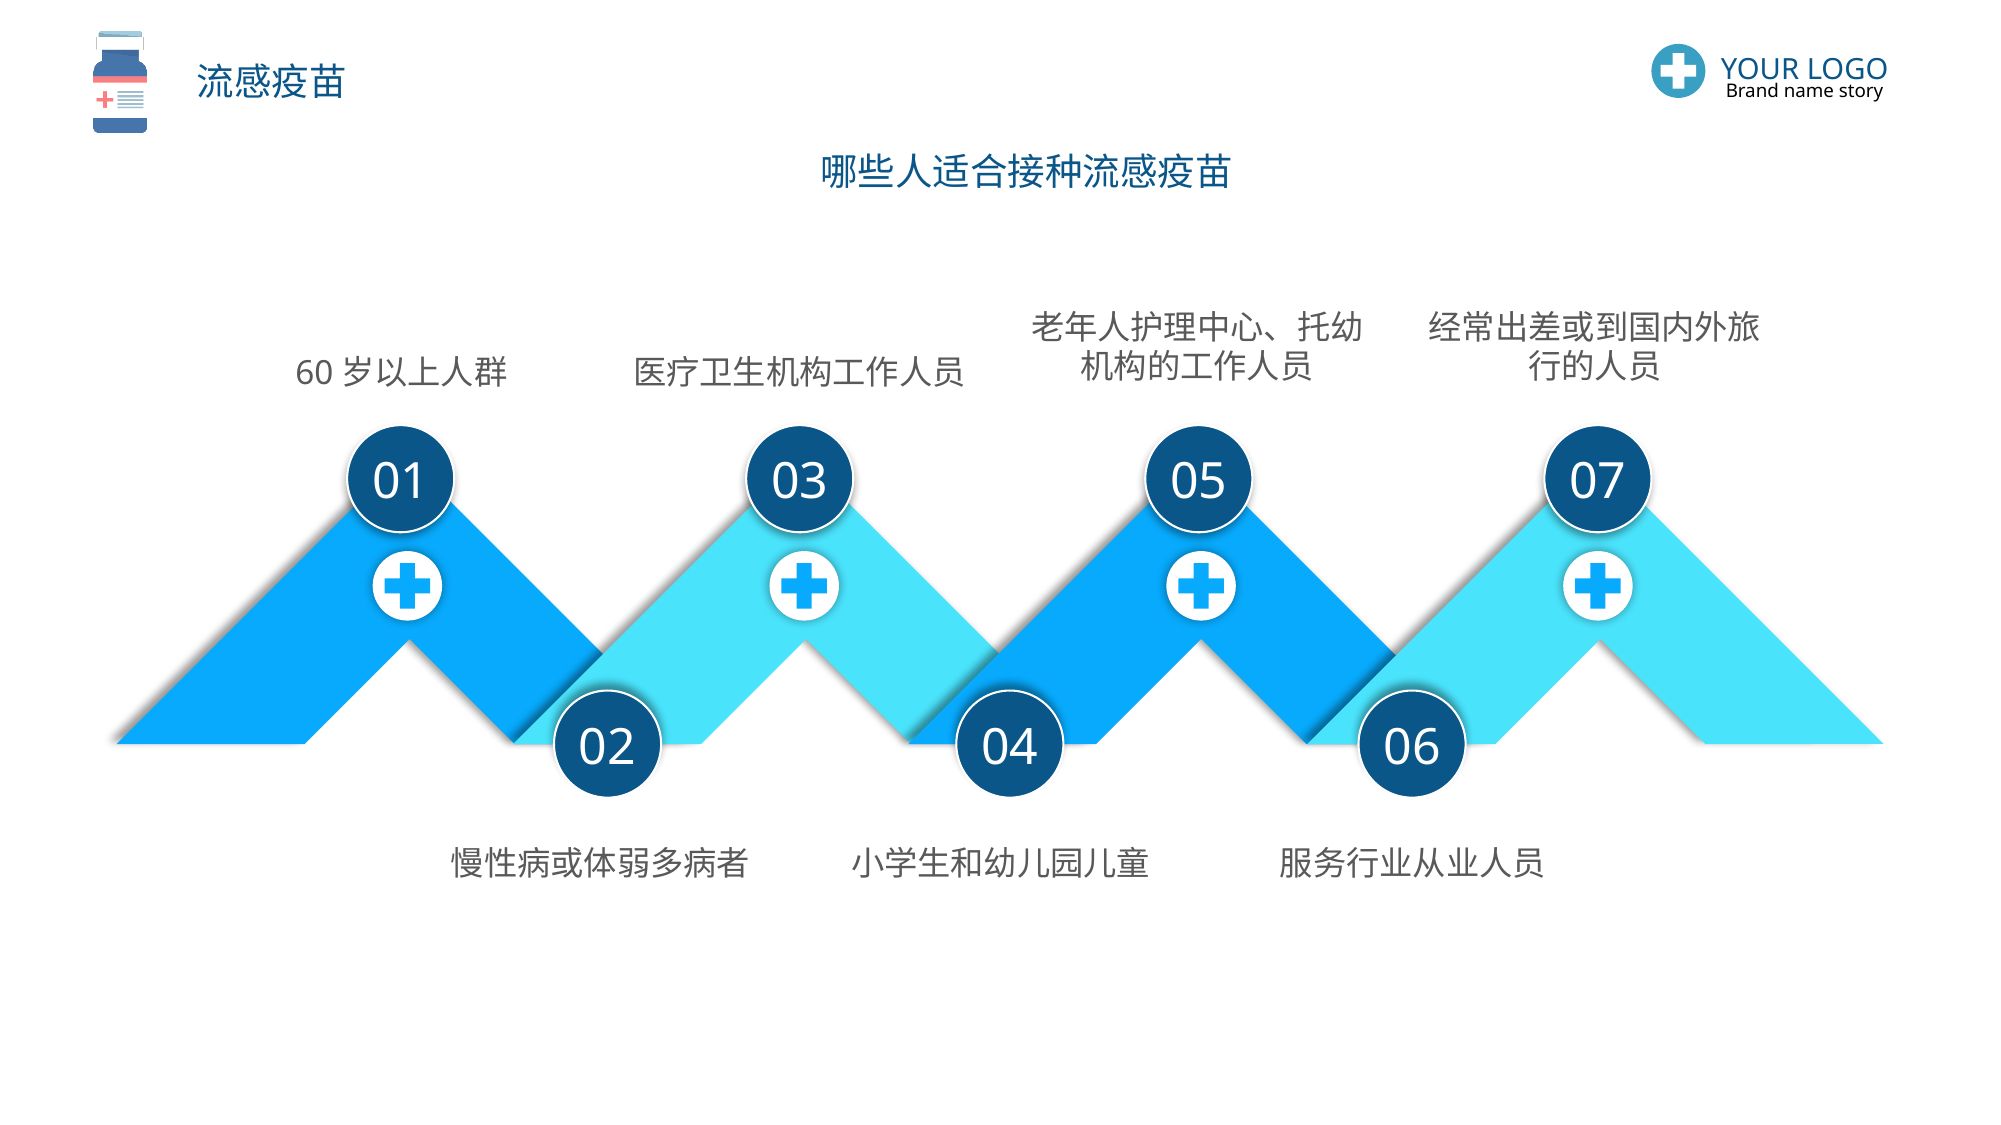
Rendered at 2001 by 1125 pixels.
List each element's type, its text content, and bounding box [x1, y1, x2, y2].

text_box 老年人护理中心、托幼机构的工作人员 [1005, 298, 1389, 393]
text_box 医疗卫生机构工作人员 [607, 331, 991, 399]
text_box 经常出差或到国内外旅行的人员 [1403, 298, 1787, 393]
text_box 01 [346, 424, 456, 534]
text_box 07 [1543, 424, 1653, 534]
text_box 03 [745, 424, 855, 534]
text_box 哪些人适合接种流感疫苗 [808, 142, 1353, 199]
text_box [200, 540, 1800, 948]
text_box 05 [1144, 424, 1254, 534]
picture [68, 5, 210, 156]
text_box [1651, 35, 1935, 110]
text_box 60岁以上人群 [209, 331, 594, 399]
